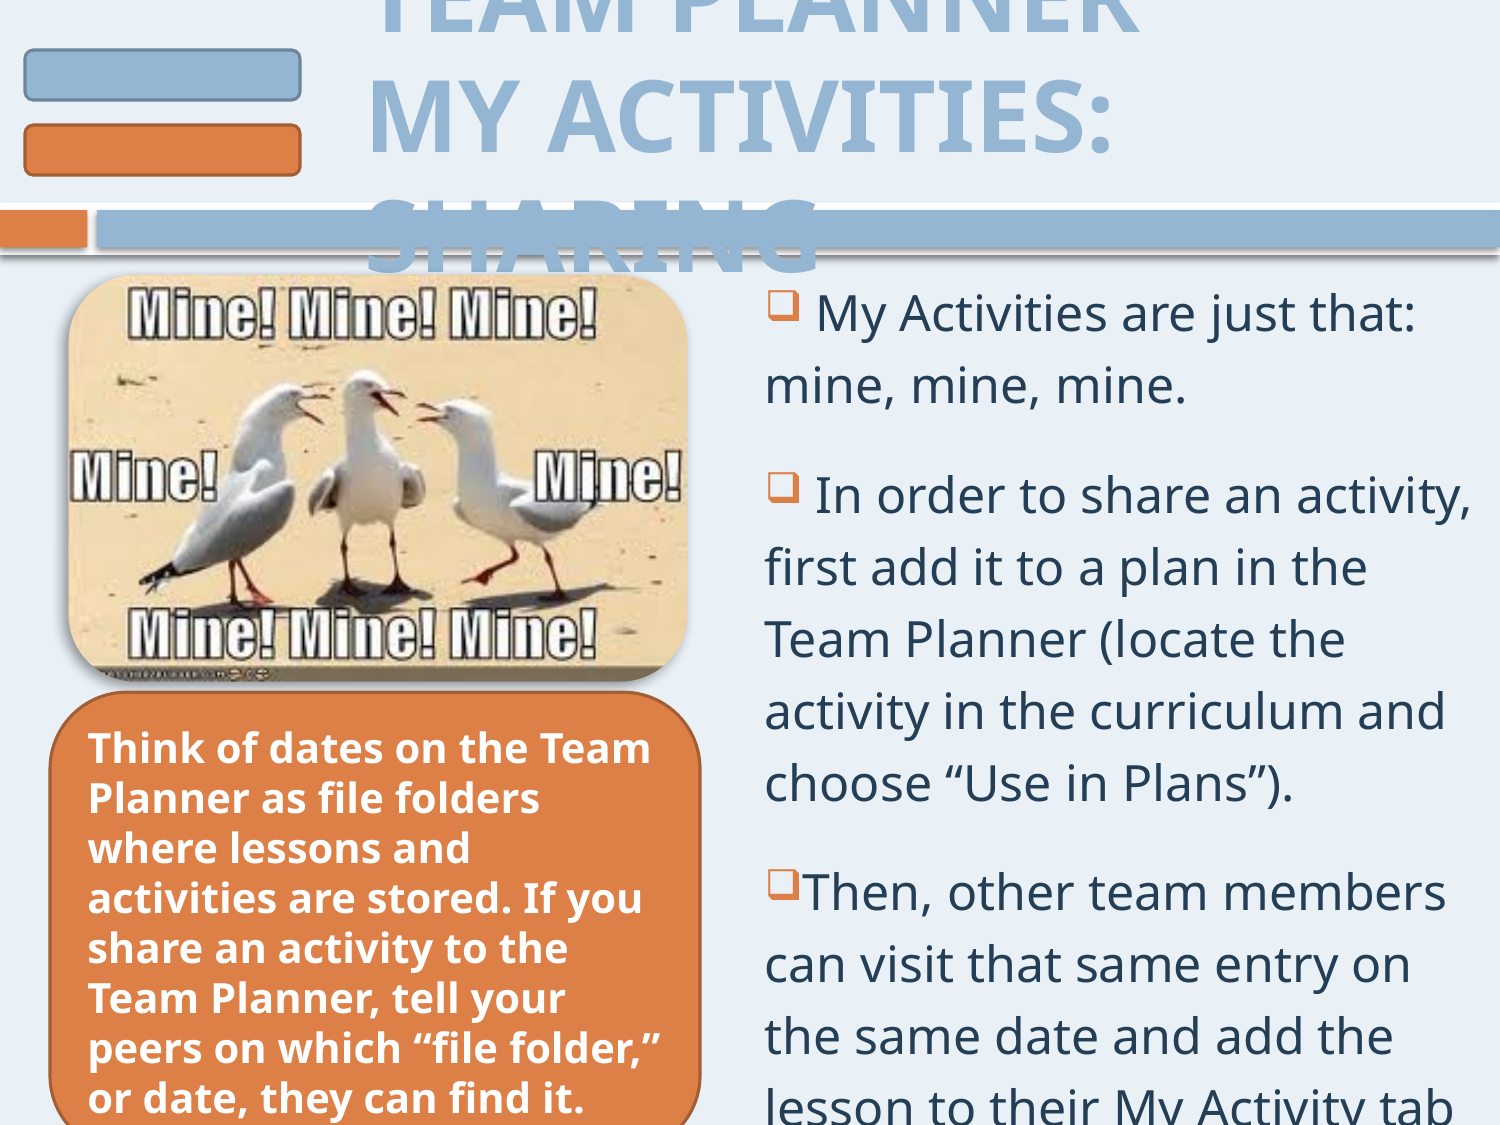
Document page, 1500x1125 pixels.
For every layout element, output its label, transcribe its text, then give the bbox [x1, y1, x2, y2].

picture [68, 274, 688, 682]
text_box [23, 48, 302, 102]
text_box [23, 123, 302, 177]
text_box Think of dates on the Team Planner as file folders where lessons and activities are stored. If you share an activity to the Team Planner, tell your peers on which “file folder,” or date, they can find it. [48, 692, 702, 1125]
text_box My Activities are just that: mine, mine, mine. In order to share an activity, first add it to a plan in the Team Planner (locate the activity in the curriculum and choose “Use in Plans”). Then, other team members can visit that same entry on the same date and add the lesson to their My Activity tab (click the gear icon). [749, 262, 1500, 1125]
text_box TEAM PLANNER MY ACTIVITIES: SHARING [350, 12, 1500, 213]
